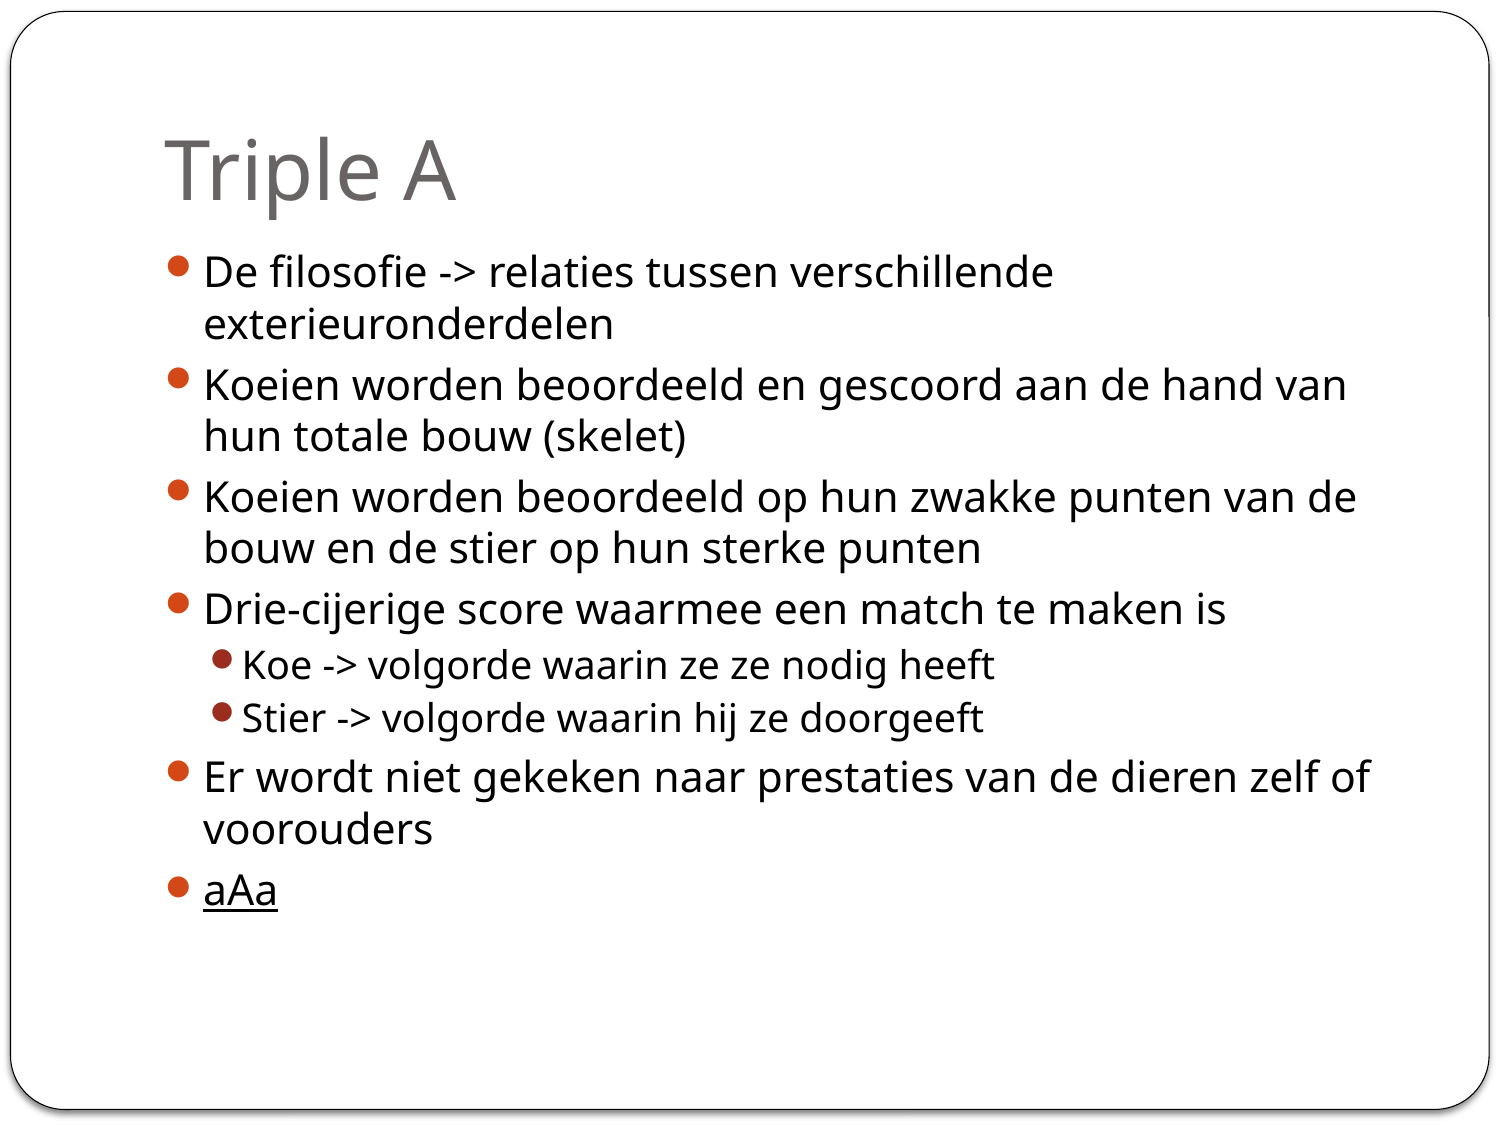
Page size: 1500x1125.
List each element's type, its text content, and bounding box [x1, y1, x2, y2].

list De filosofie -> relaties tussen verschillende exterieuronderdelen Koeien worden beoordeeld en gescoord aan de hand van hun totale bouw (skelet) Koeien worden beoordeeld op hun zwakke punten van de bouw en de stier op hun sterke punten Drie-cijerige score waarmee een match te maken is Koe -> volgorde waarin ze ze nodig heeft Stier -> volgorde waarin hij ze doorgeeft Er wordt niet gekeken naar prestaties van de dieren zelf of voorouders aAa [150, 237, 1425, 988]
title Triple A [150, 45, 1425, 233]
